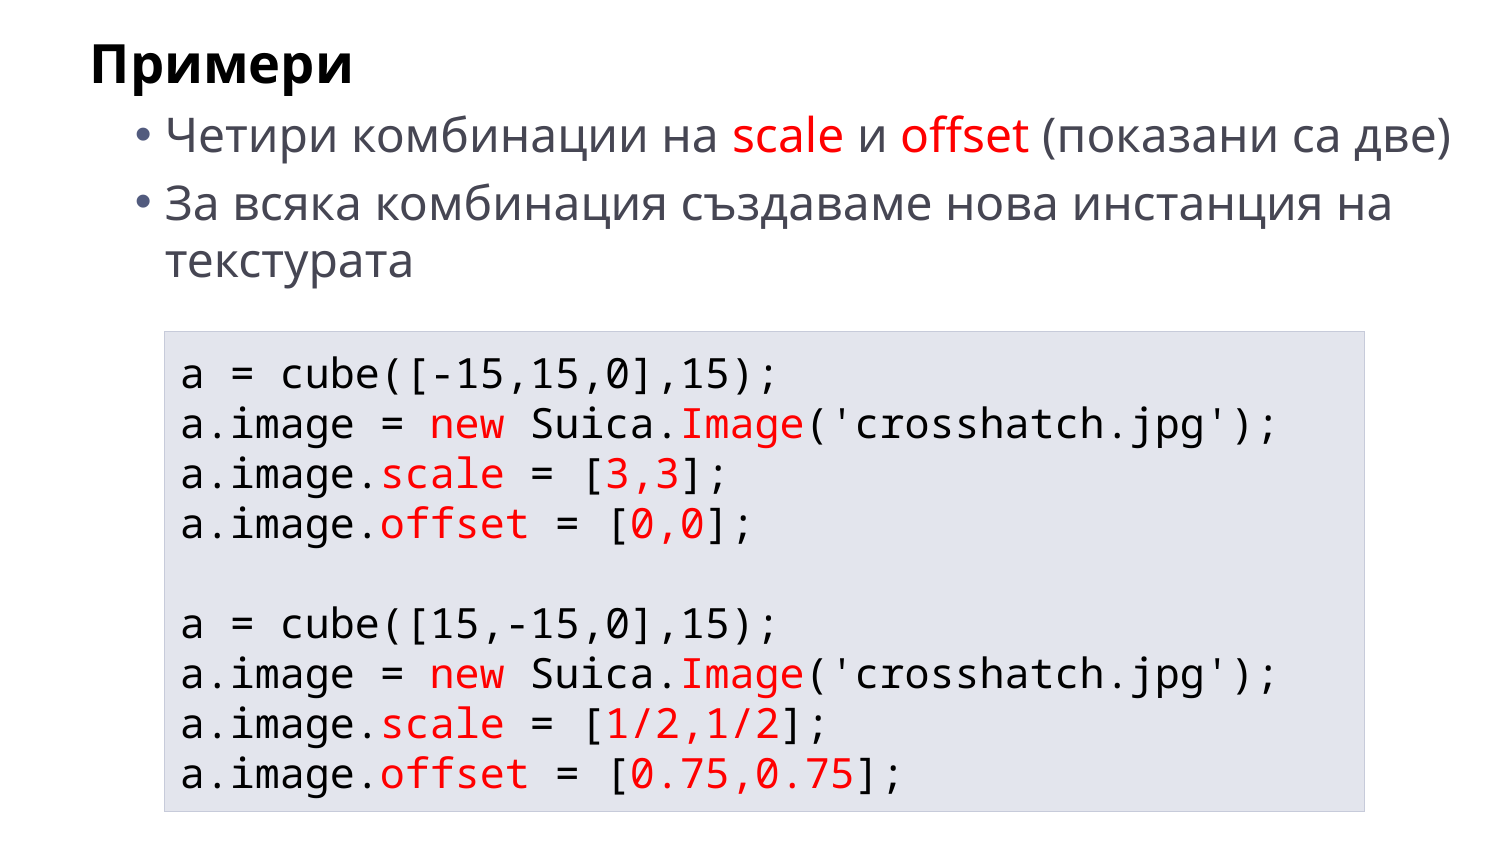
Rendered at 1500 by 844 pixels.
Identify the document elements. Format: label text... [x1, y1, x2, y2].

text_box a = cube([-15,15,0],15); a.image = new Suica.Image('crosshatch.jpg'); a.image.scale = [3,3]; a.image.offset = [0,0]; a = cube([15,-15,0],15); a.image = new Suica.Image('crosshatch.jpg'); a.image.scale = [1/2,1/2]; a.image.offset = [0.75,0.75]; [164, 331, 1365, 812]
list Примери Четири комбинации на scale и offset (показани са две) За всяка комбинация създаваме нова инстанция на текстурата [75, 21, 1475, 835]
